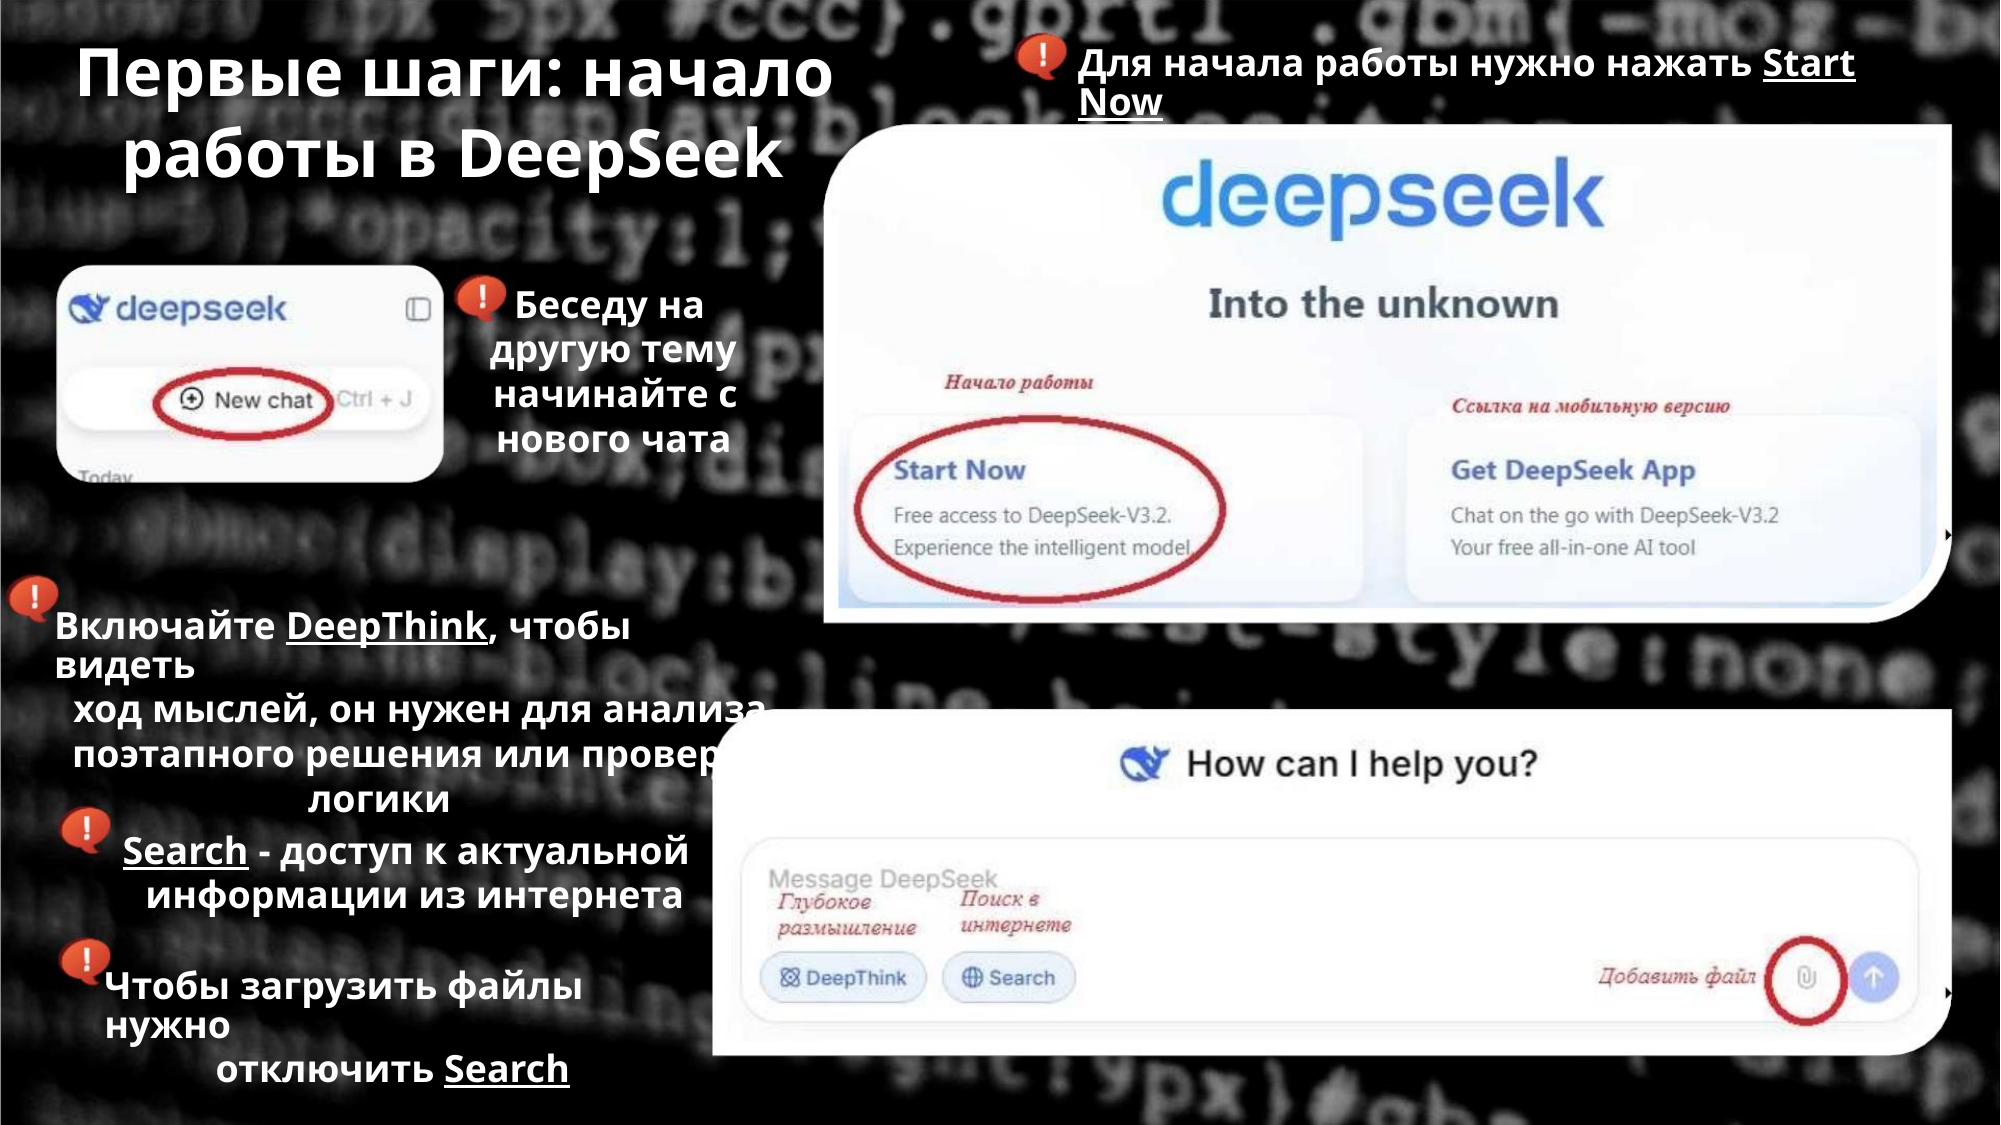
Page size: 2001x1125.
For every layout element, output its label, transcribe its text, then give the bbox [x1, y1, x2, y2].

text_box Включайте DeepThink, чтобы видеть ход мыслей, он нужен для анализа, поэтапного решения или проверки логики [54, 607, 779, 820]
text_box Search - доступ к актуальной информации из интернета [122, 832, 691, 916]
text_box [0, 0, 2000, 1125]
text_box Беседу на другую тему начинайте с нового чата [489, 287, 758, 461]
text_box Чтобы загрузить файлы нужно отключить Search [104, 967, 715, 1090]
text_box Первые шаги: начало работы в DeepSeek [74, 40, 838, 192]
text_box Для начала работы нужно нажать Start Now [1078, 44, 1942, 124]
